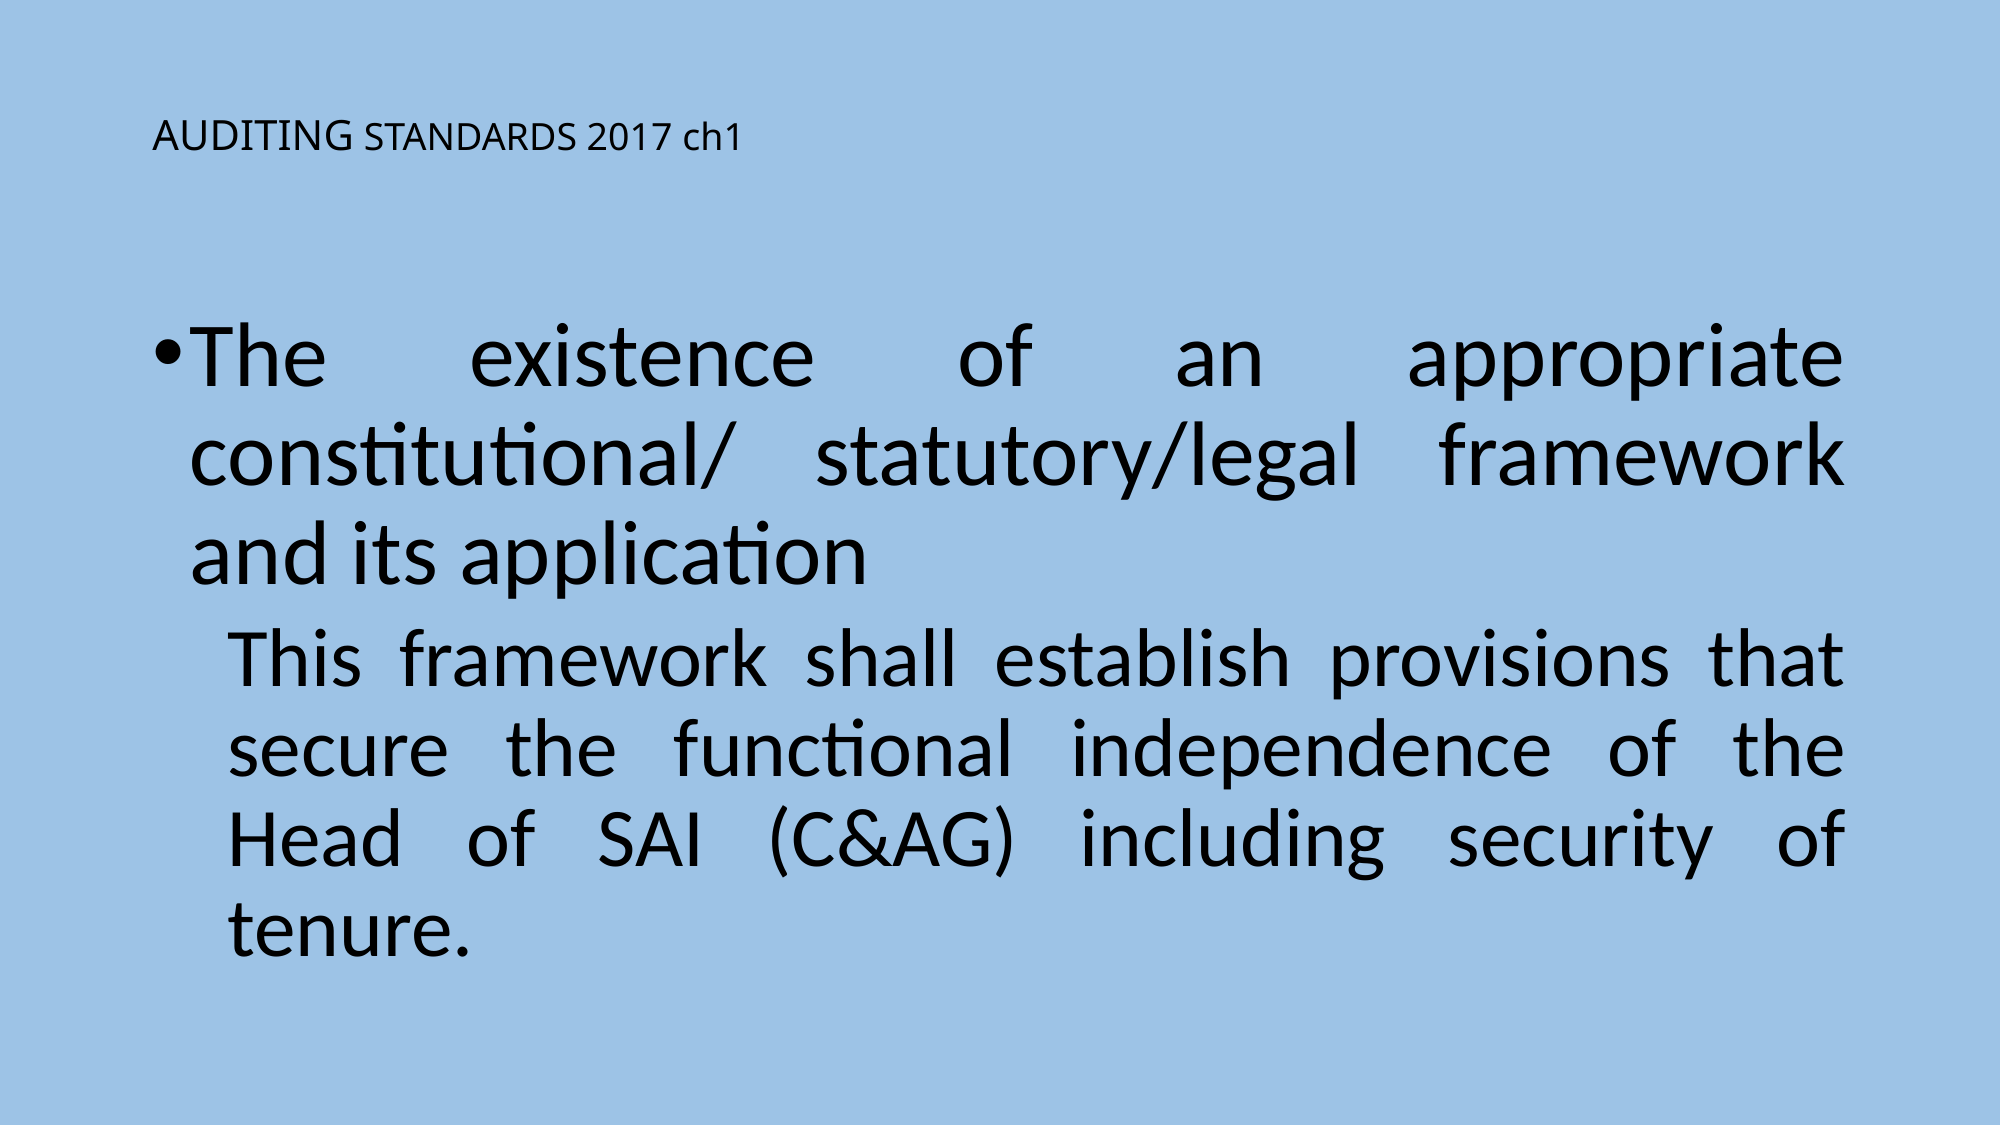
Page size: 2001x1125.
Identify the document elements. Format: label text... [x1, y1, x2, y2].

title AUDITING STANDARDS 2017 ch1 [137, 82, 1863, 193]
list The existence of an appropriate constitutional/ statutory/legal framework and its application This framework shall establish provisions that secure the functional independence of the Head of SAI (C&AG) including security of tenure. [137, 299, 1863, 1014]
